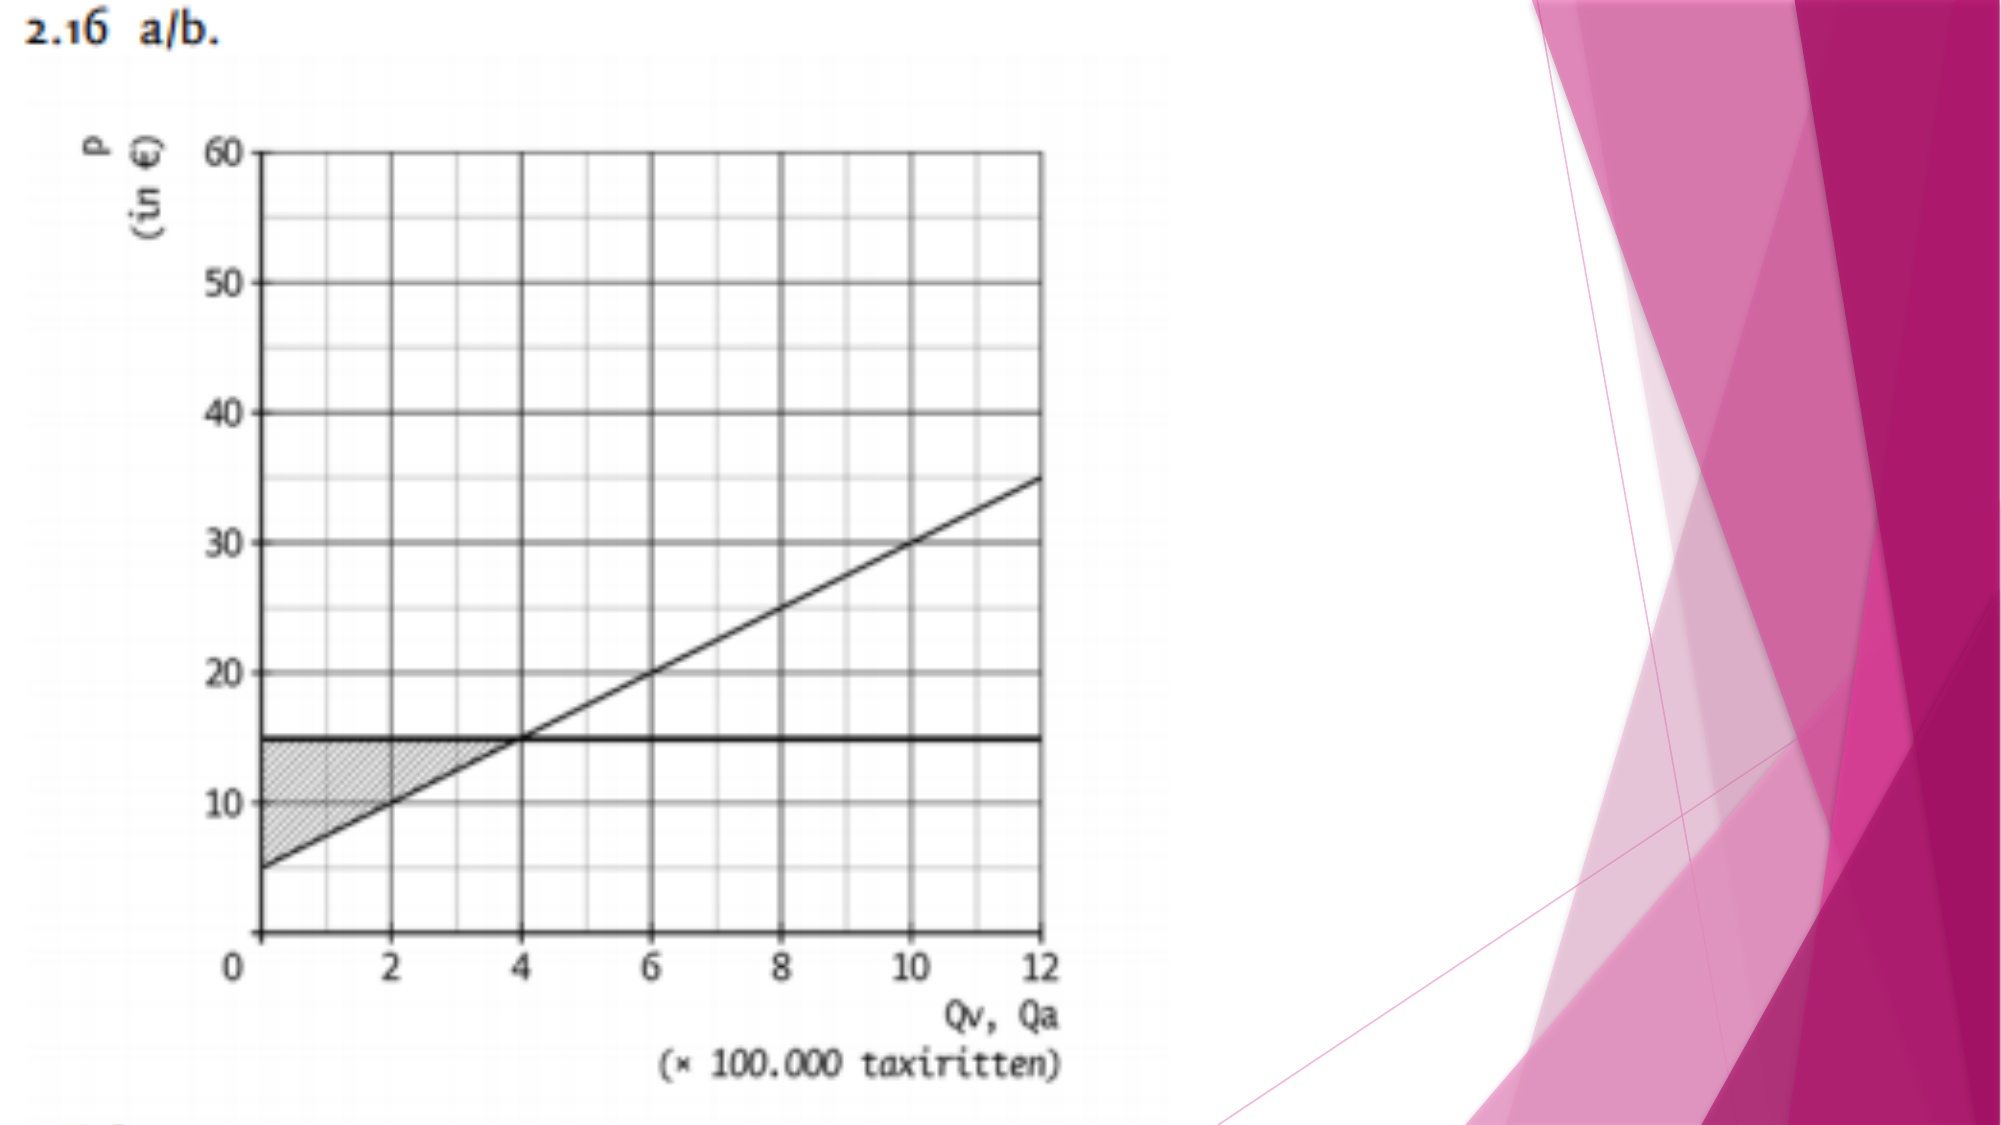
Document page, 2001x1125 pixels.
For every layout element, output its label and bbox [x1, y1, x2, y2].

picture [0, 0, 1193, 1125]
